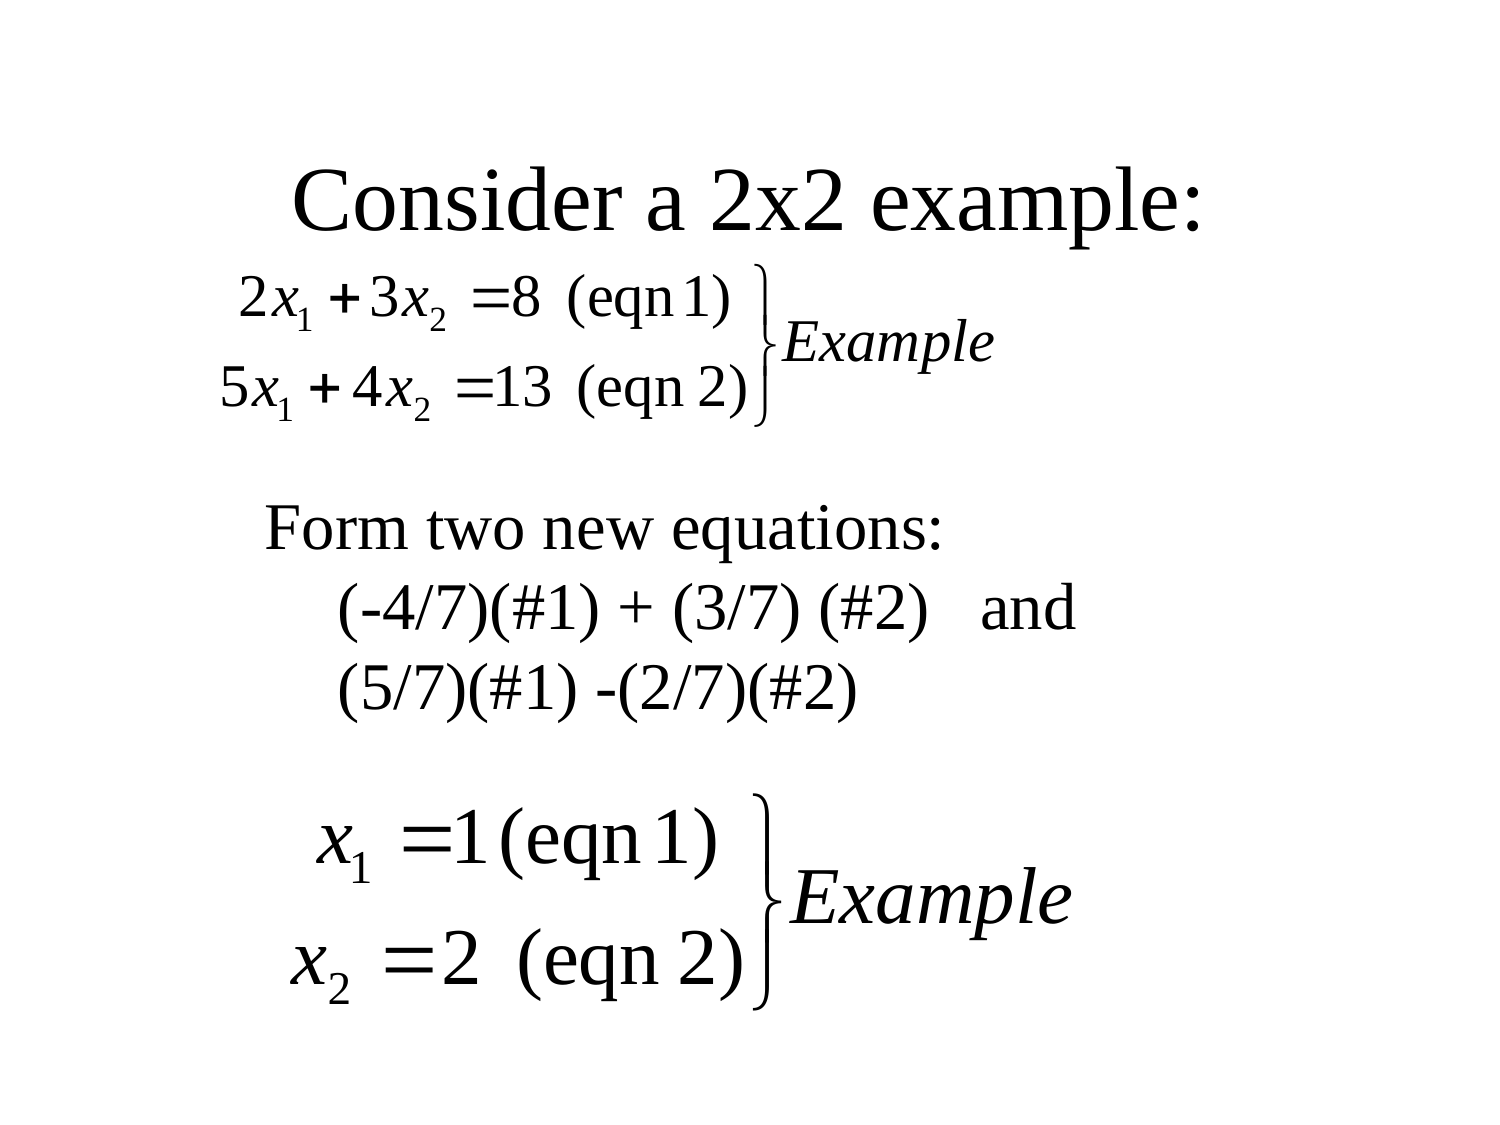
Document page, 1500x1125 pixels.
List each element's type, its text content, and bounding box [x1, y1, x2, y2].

title Consider a 2x2 example: [112, 99, 1388, 288]
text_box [274, 774, 1113, 1031]
list Form two new equations: (-4/7)(#1) + (3/7) (#2) and (5/7)(#1) -(2/7)(#2) [249, 474, 1176, 738]
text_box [212, 249, 1022, 442]
